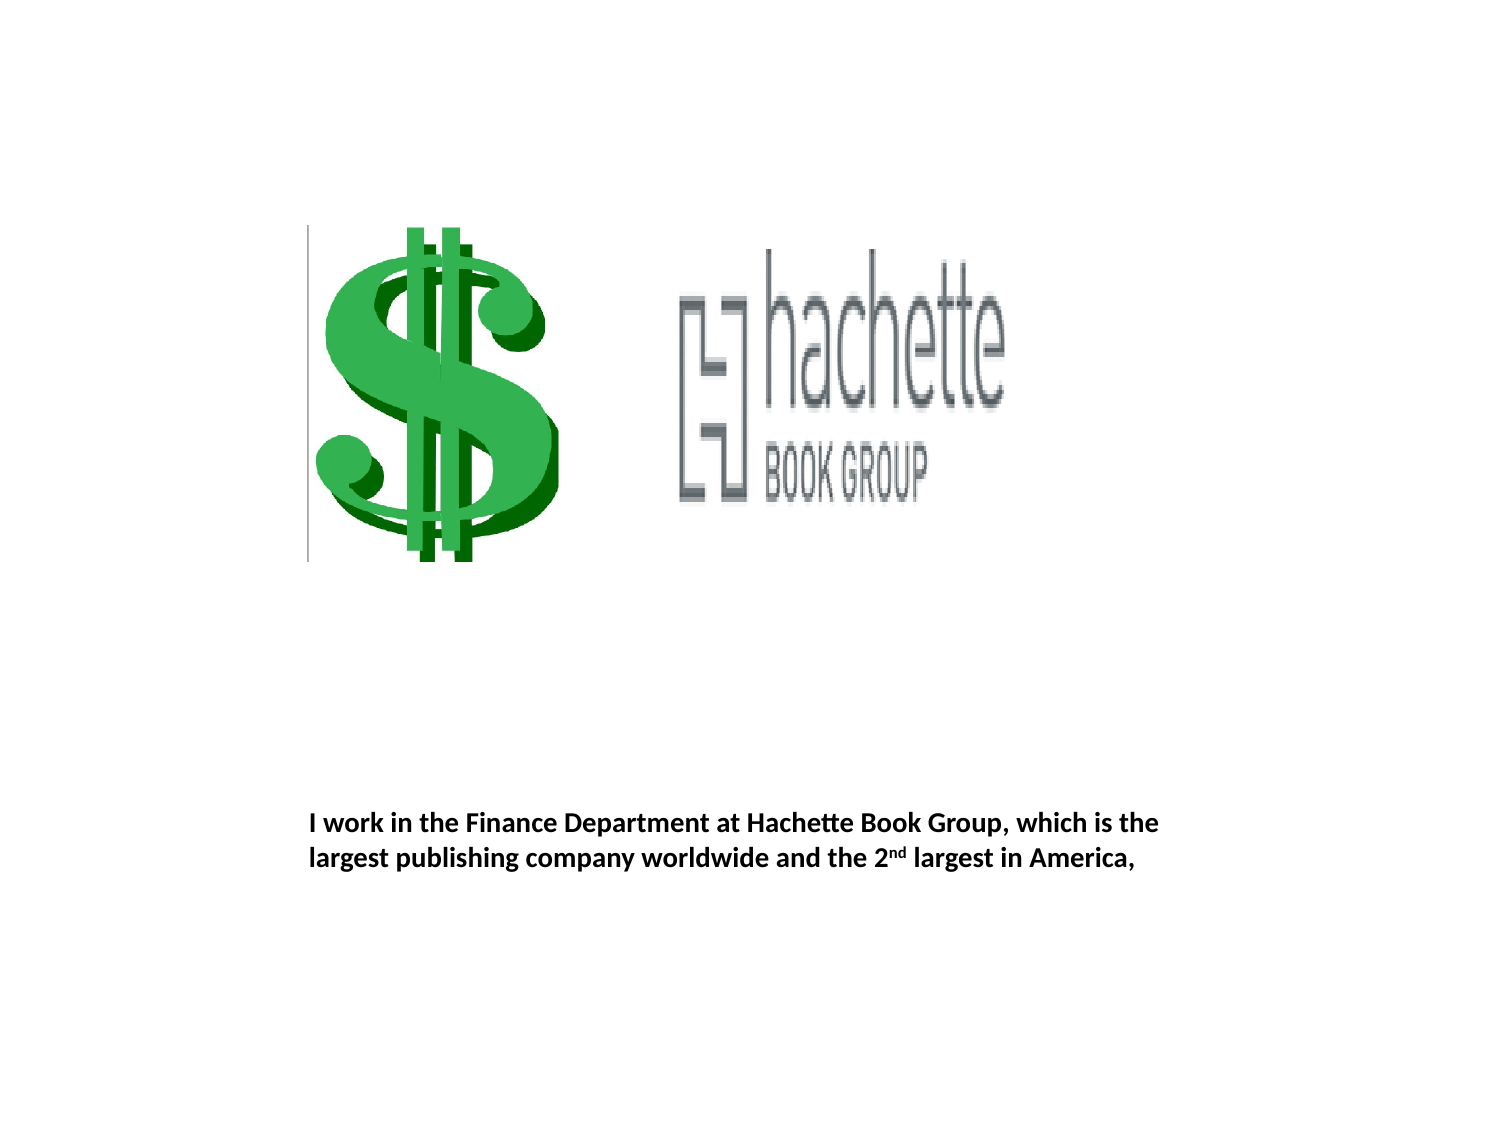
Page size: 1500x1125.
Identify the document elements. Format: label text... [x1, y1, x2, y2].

title I work in the Finance Department at Hachette Book Group, which is the largest publishing company worldwide and the 2nd largest in America, [294, 787, 1194, 881]
picture [299, 224, 576, 562]
picture [662, 249, 1063, 551]
